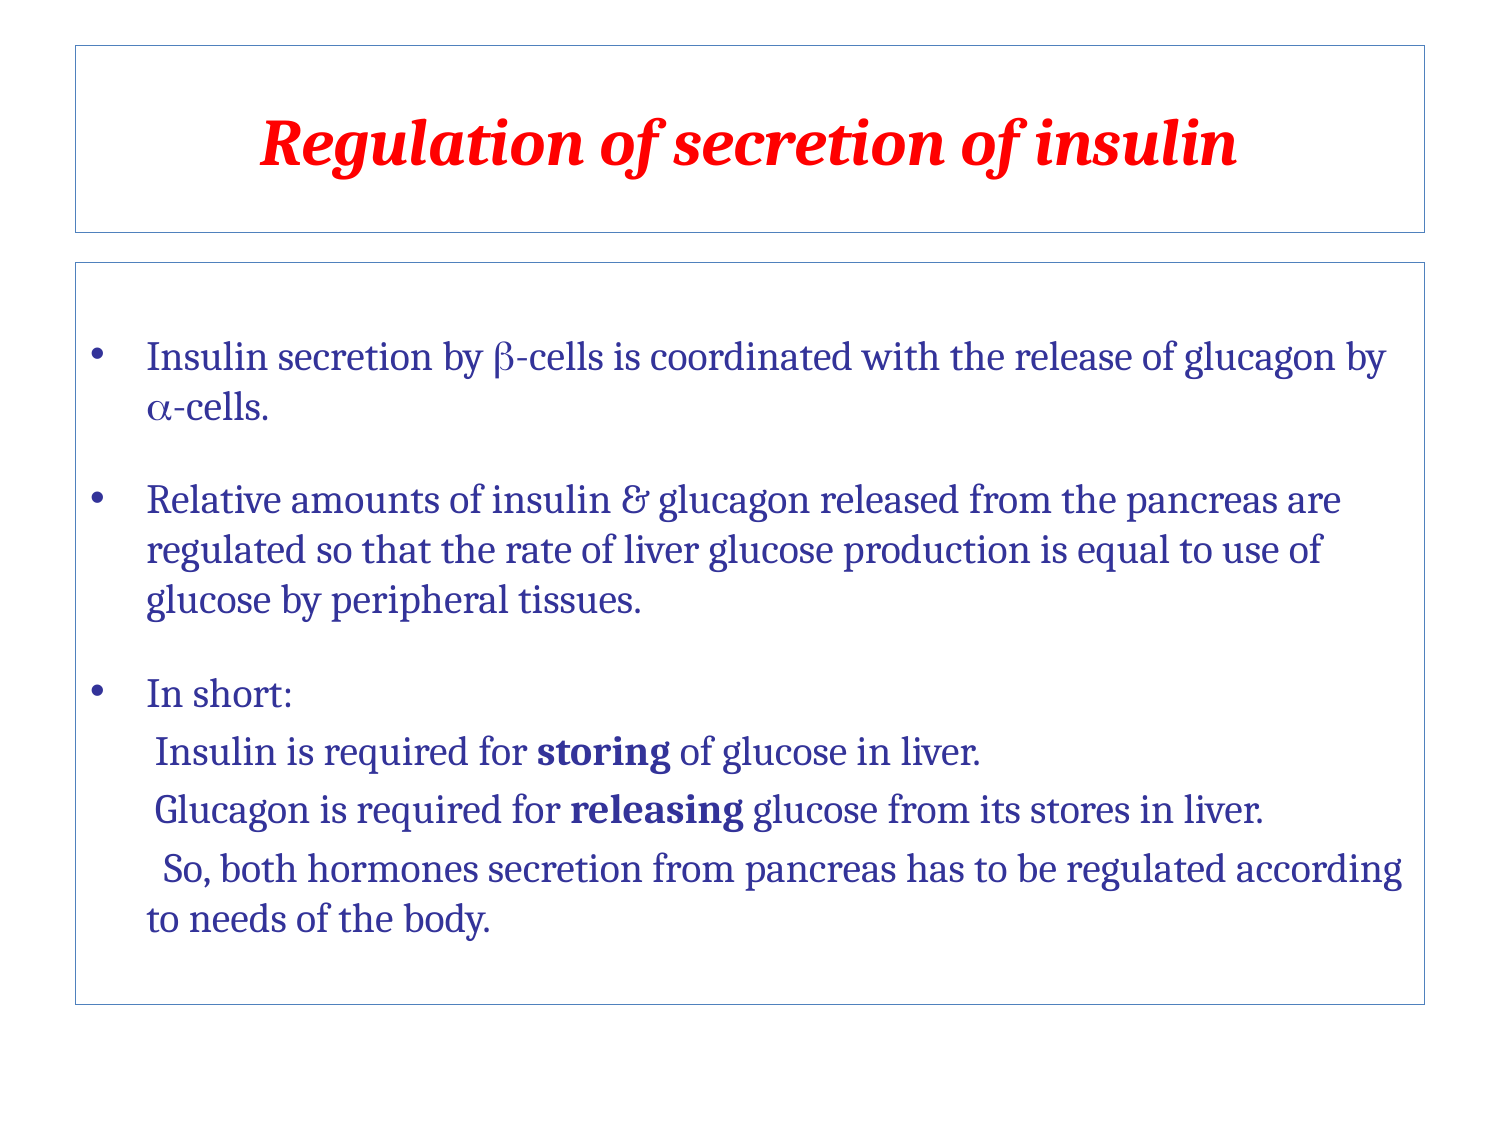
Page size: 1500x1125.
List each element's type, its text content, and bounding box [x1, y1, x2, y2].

list Insulin secretion by b-cells is coordinated with the release of glucagon by a-cells. Relative amounts of insulin & glucagon released from the pancreas are regulated so that the rate of liver glucose production is equal to use of glucose by peripheral tissues. In short: Insulin is required for storing of glucose in liver. Glucagon is required for releasing glucose from its stores in liver. So, both hormones secretion from pancreas has to be regulated according to needs of the body. [75, 262, 1425, 1005]
title Regulation of secretion of insulin [75, 45, 1425, 233]
